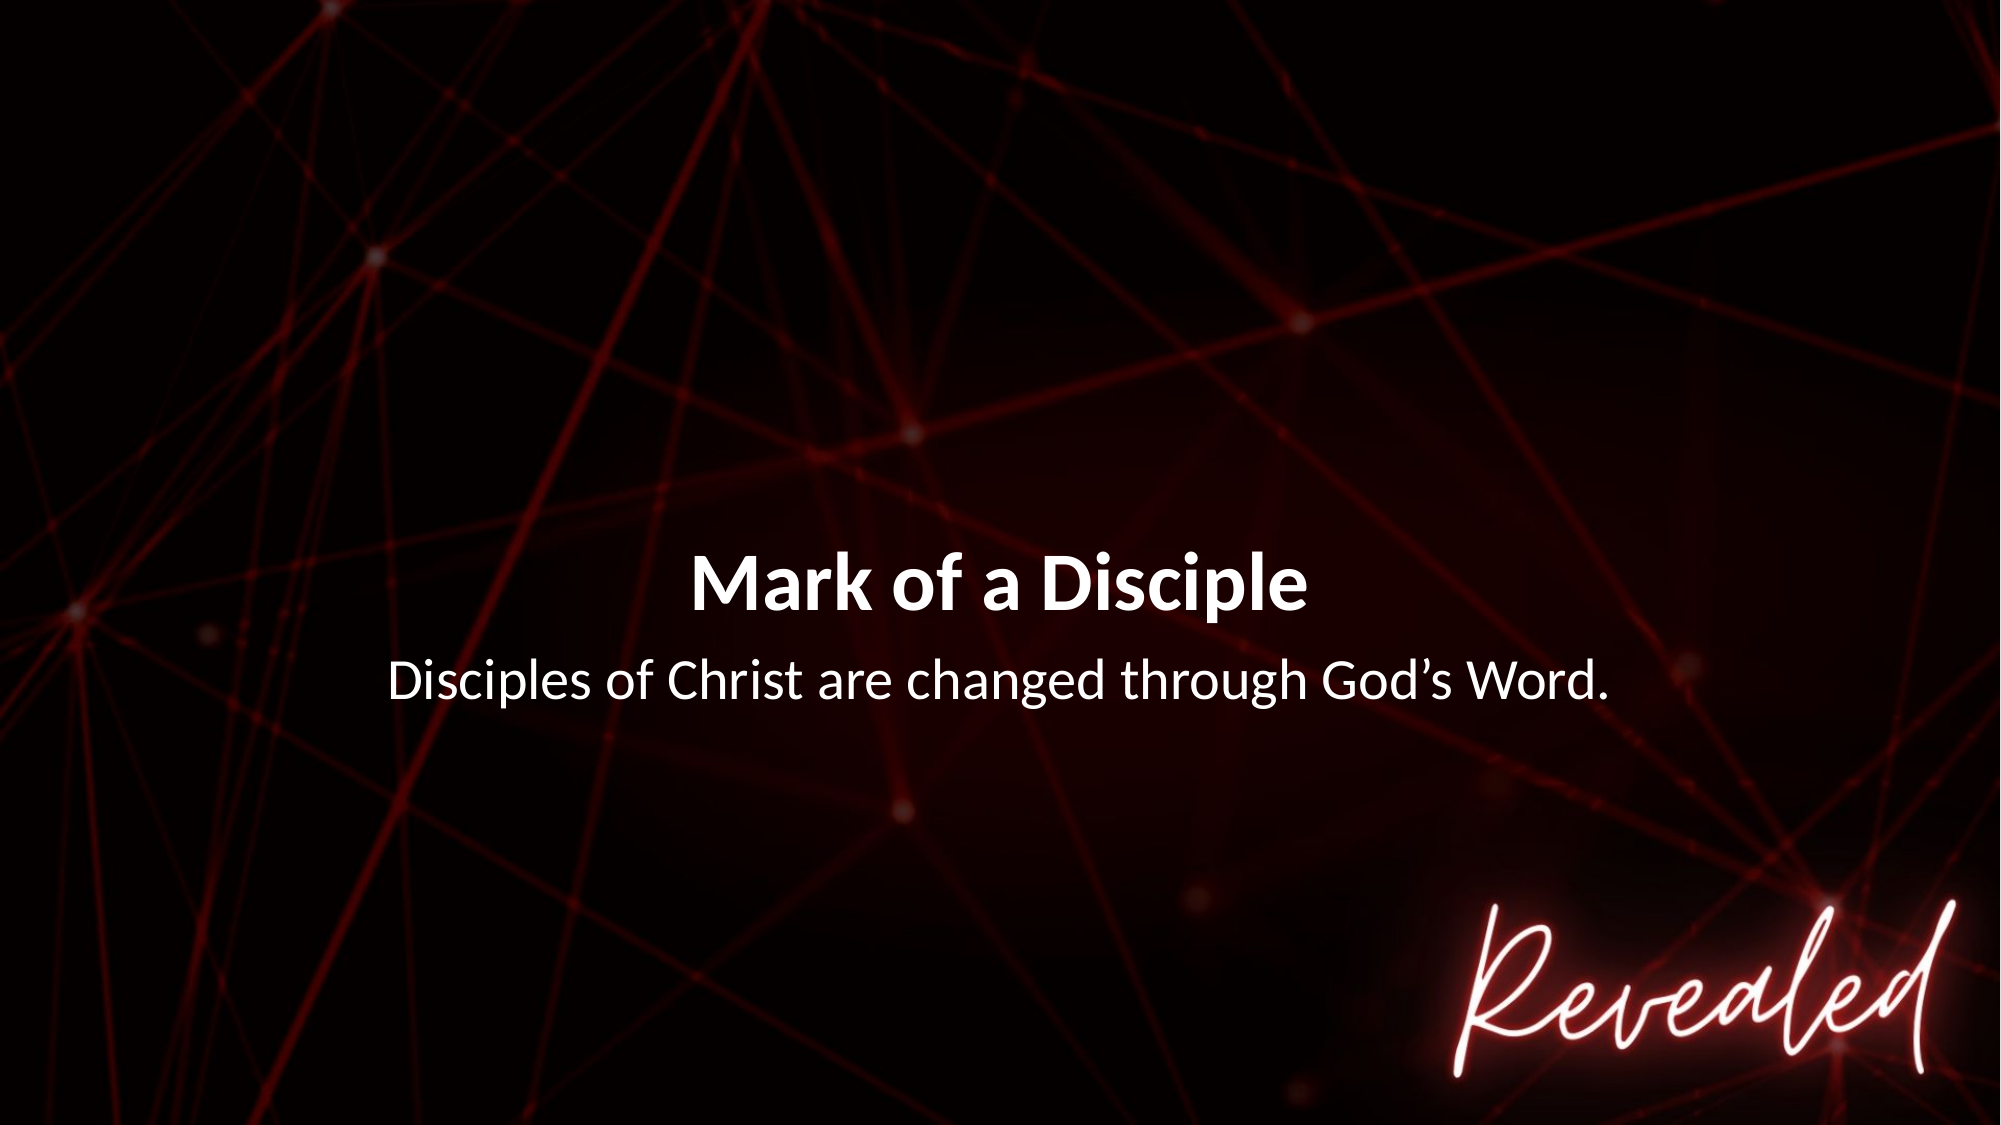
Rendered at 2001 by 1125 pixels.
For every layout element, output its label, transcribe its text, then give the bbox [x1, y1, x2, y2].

picture [0, 0, 2001, 1125]
list Mark of a Disciple Disciples of Christ are changed through God’s Word. [137, 299, 1863, 1014]
